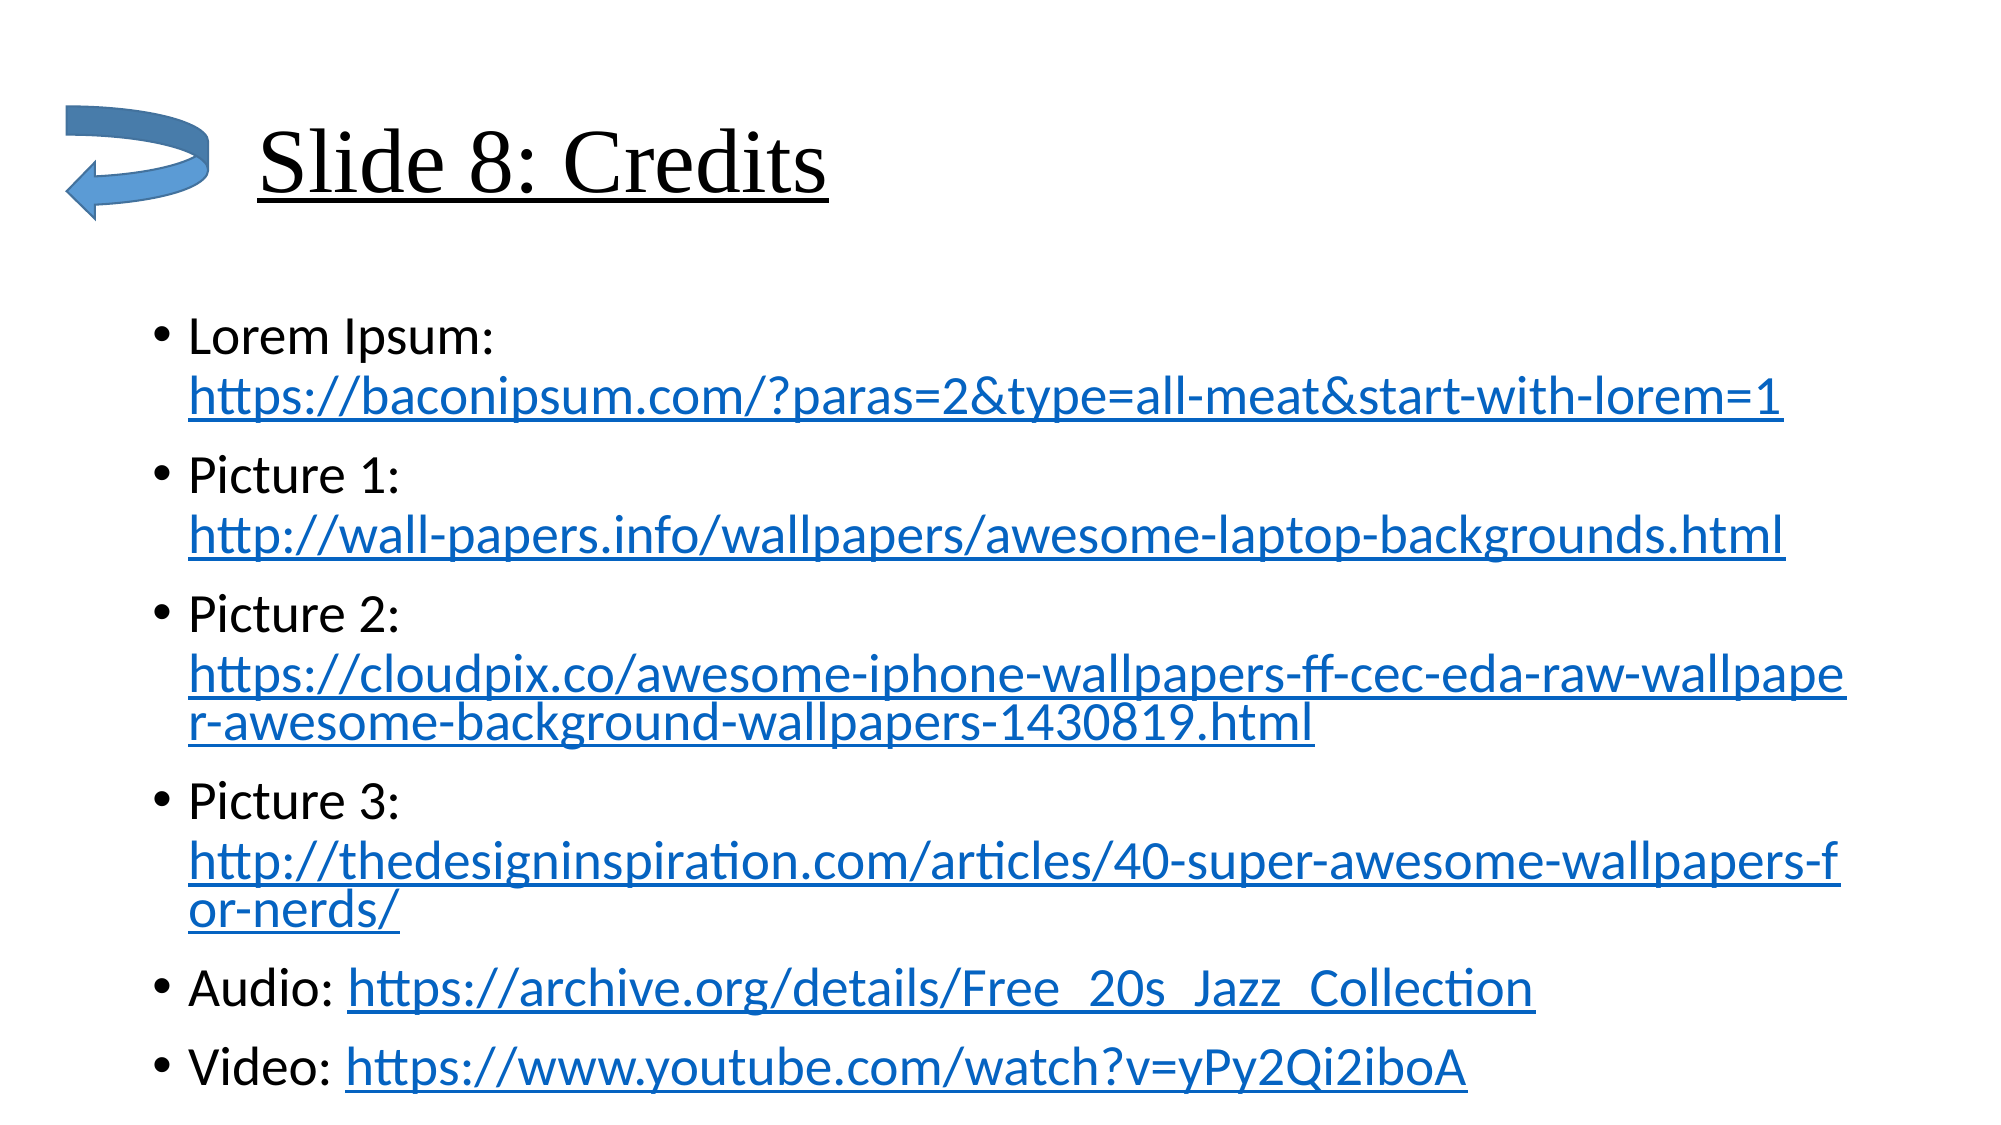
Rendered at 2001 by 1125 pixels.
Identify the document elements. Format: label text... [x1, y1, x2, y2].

list Lorem Ipsum: https://baconipsum.com/?paras=2&type=all-meat&start-with-lorem=1 Picture 1: http://wall-papers.info/wallpapers/awesome-laptop-backgrounds.html Picture 2: https://cloudpix.co/awesome-iphone-wallpapers-ff-cec-eda-raw-wallpaper-awesome-background-wallpapers-1430819.html Picture 3: http://thedesigninspiration.com/articles/40-super-awesome-wallpapers-for-nerds/ Audio: https://archive.org/details/Free_20s_Jazz_Collection Video: https://www.youtube.com/watch?v=yPy2Qi2iboA [137, 299, 1863, 1014]
title Slide 8: Credits [242, 54, 1968, 272]
text_box [65, 105, 210, 222]
